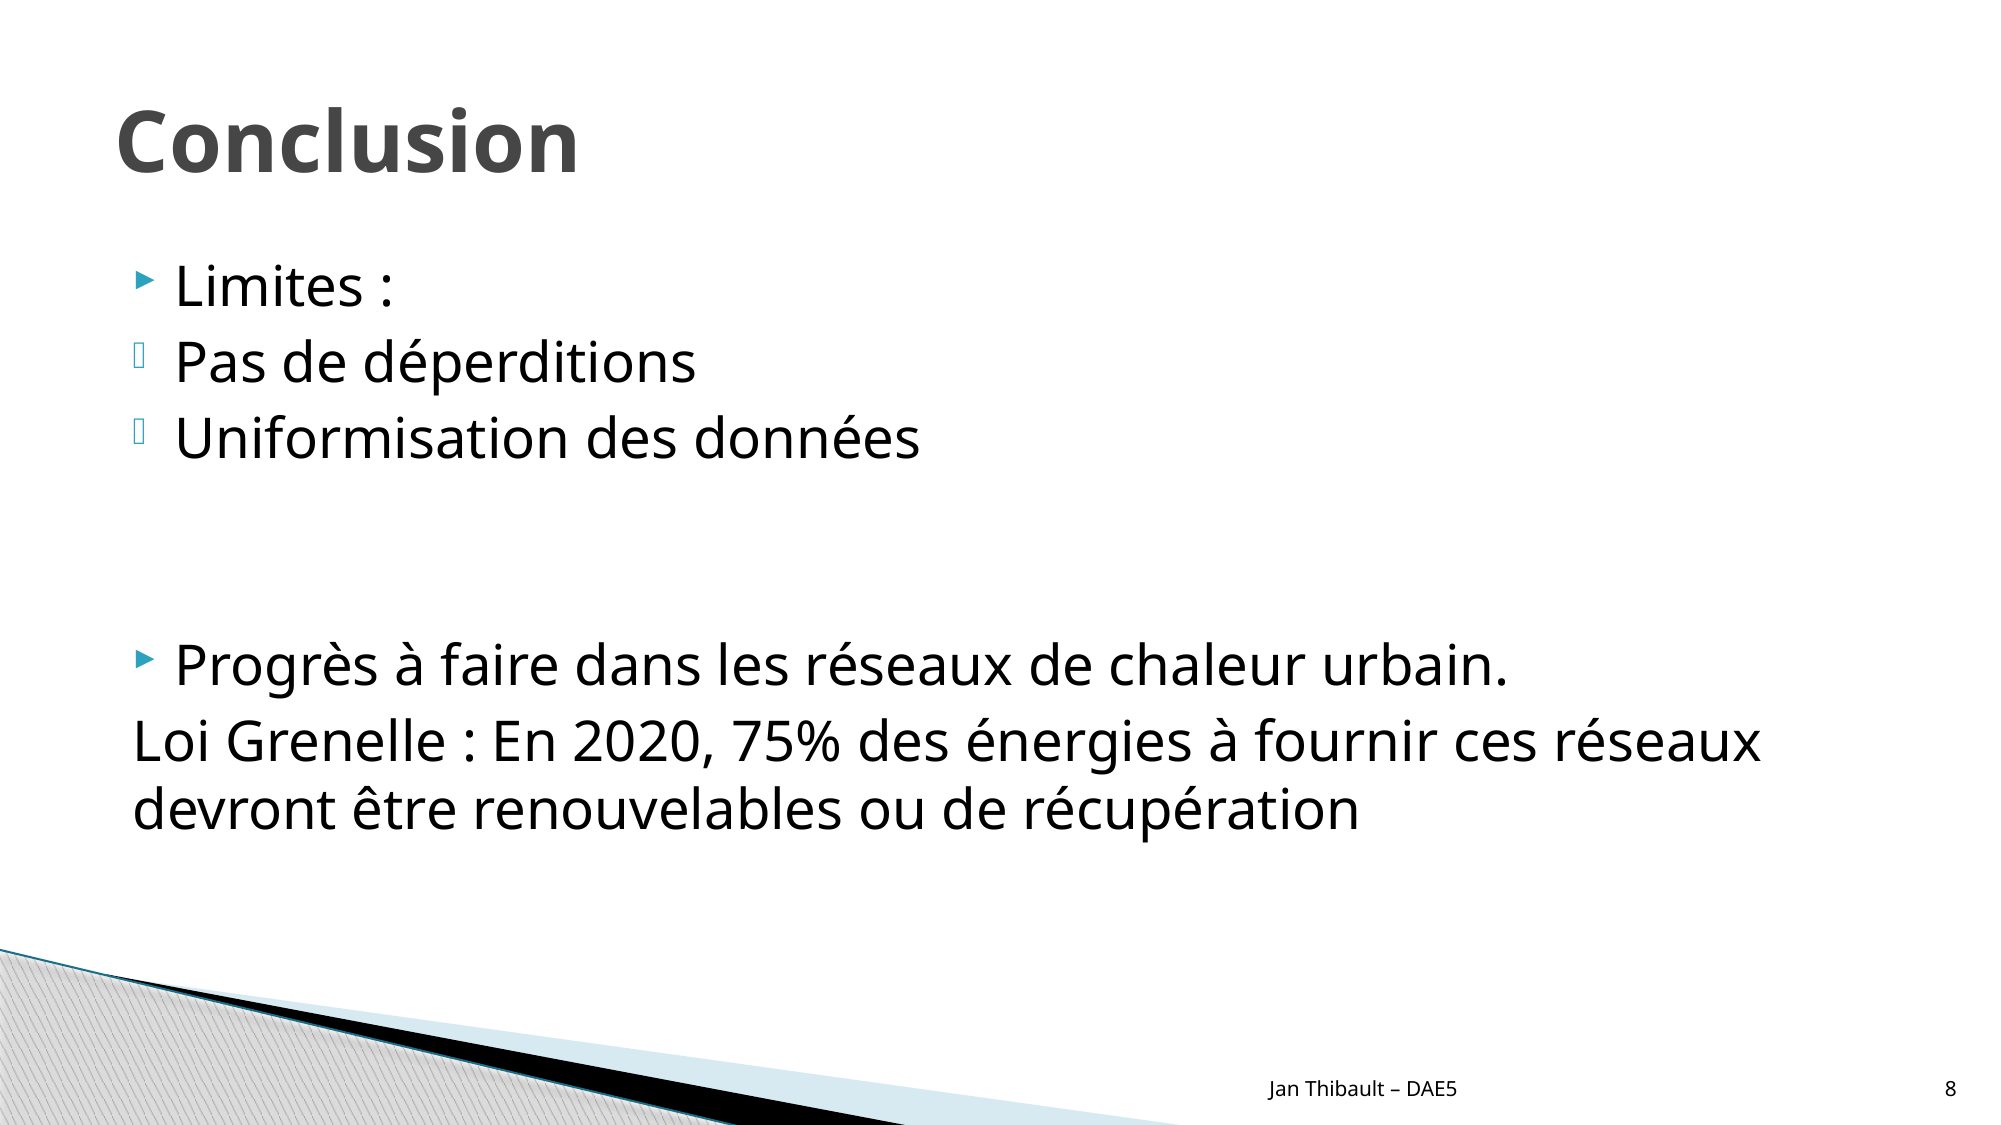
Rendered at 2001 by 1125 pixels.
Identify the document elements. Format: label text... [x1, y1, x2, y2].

title Conclusion [99, 45, 1900, 233]
slide_number 8 [1891, 1051, 1972, 1112]
footer Jan Thibault – DAE5 [957, 1051, 1473, 1112]
list Limites : Pas de déperditions Uniformisation des données Progrès à faire dans les réseaux de chaleur urbain. Loi Grenelle : En 2020, 75% des énergies à fournir ces réseaux devront être renouvelables ou de récupération [99, 243, 1900, 986]
